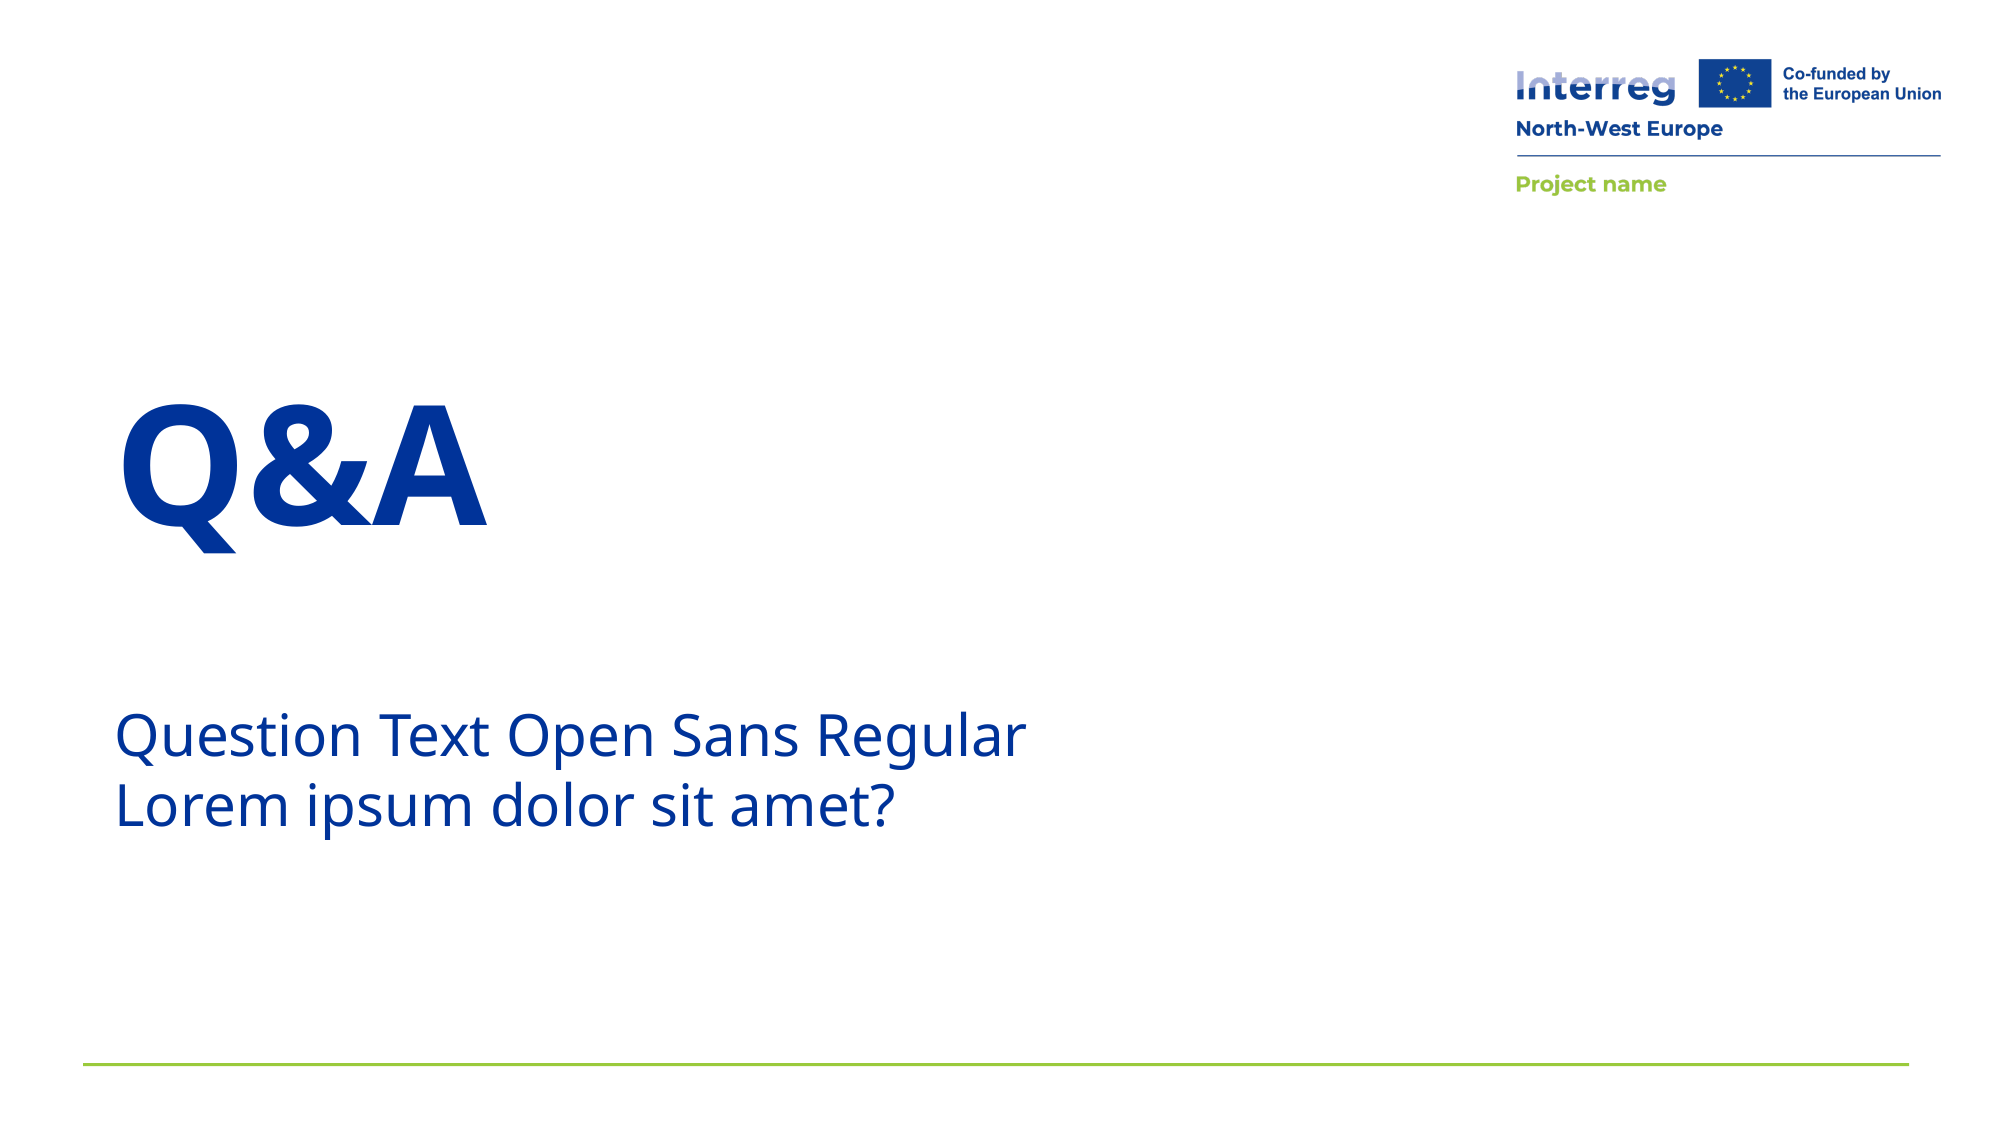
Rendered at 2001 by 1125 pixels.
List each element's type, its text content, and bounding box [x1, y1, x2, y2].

picture [1458, 0, 2000, 251]
text_box Q&A Question Text Open Sans Regular Lorem ipsum dolor sit amet? [99, 350, 1375, 998]
